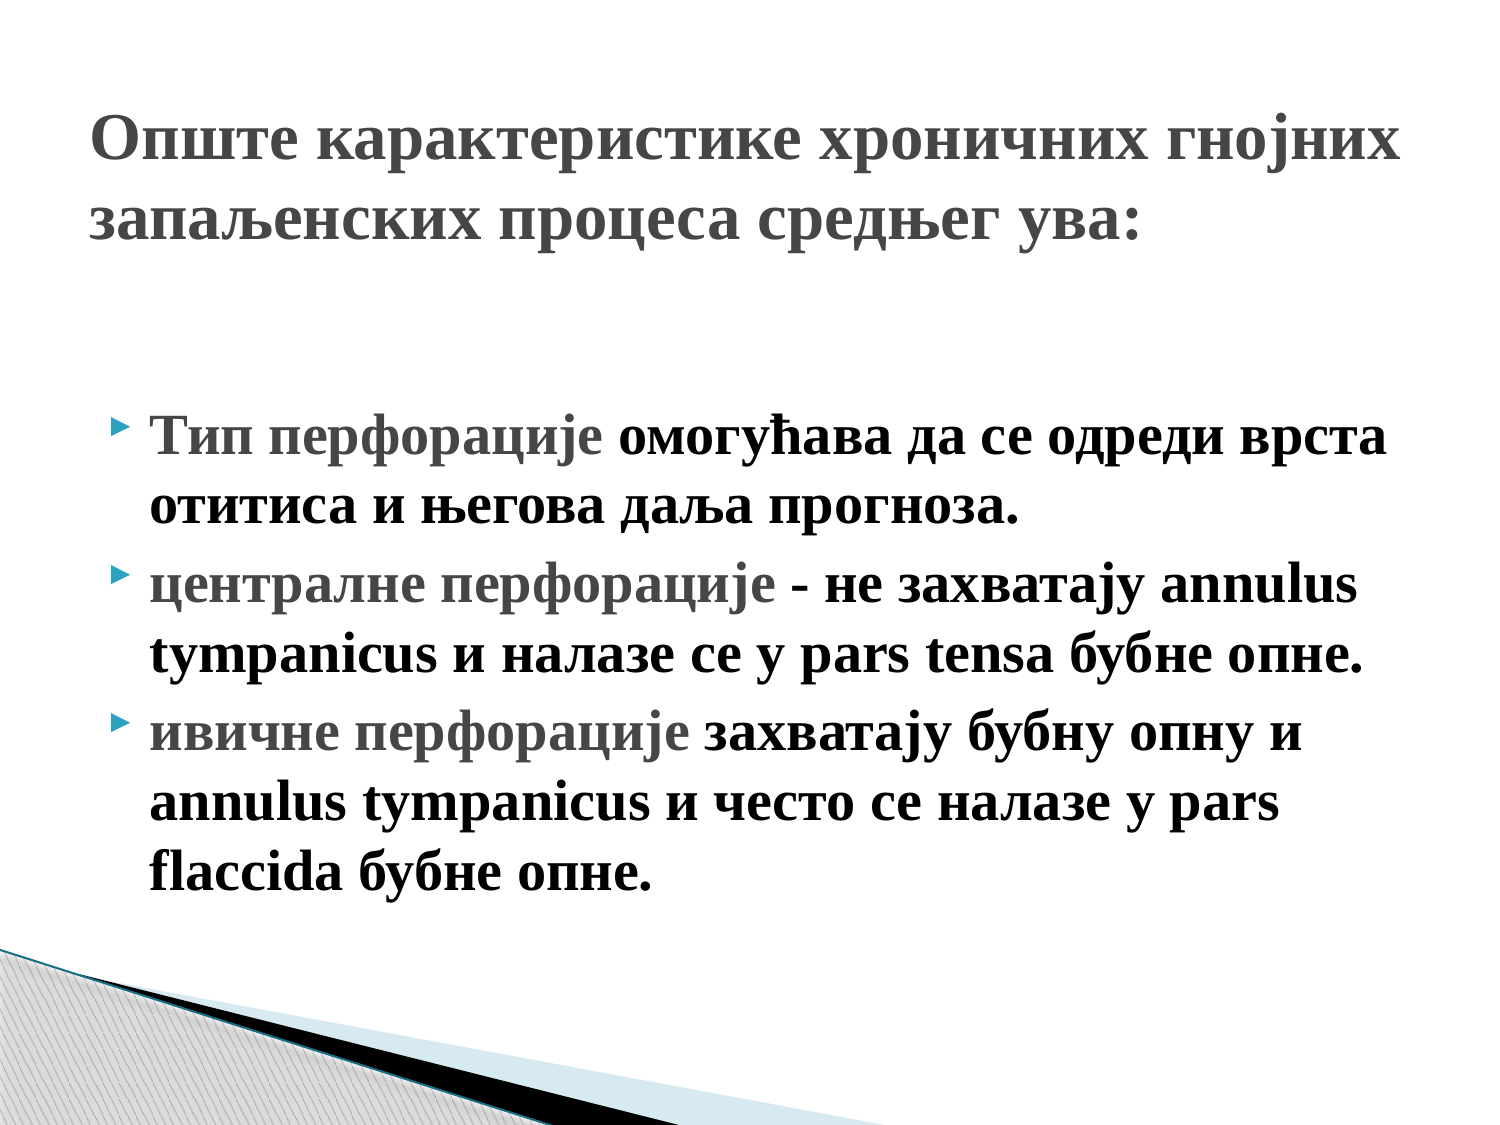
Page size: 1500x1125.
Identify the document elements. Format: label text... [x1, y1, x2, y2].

list Тип перфорације омогућава да се одреди врста отитиса и његова даља прогноза. централне перфорације - не захватају annulus tympanicus и налазе се у pars tensa бубне опне. ивичне перфорације захватају бубну опну и annulus tympanicus и често се налазе у pars flaccida бубне опне. [75, 312, 1425, 986]
title Опште карактеристике хроничних гнојних запаљенских процеса средњег ува: [75, 45, 1425, 300]
